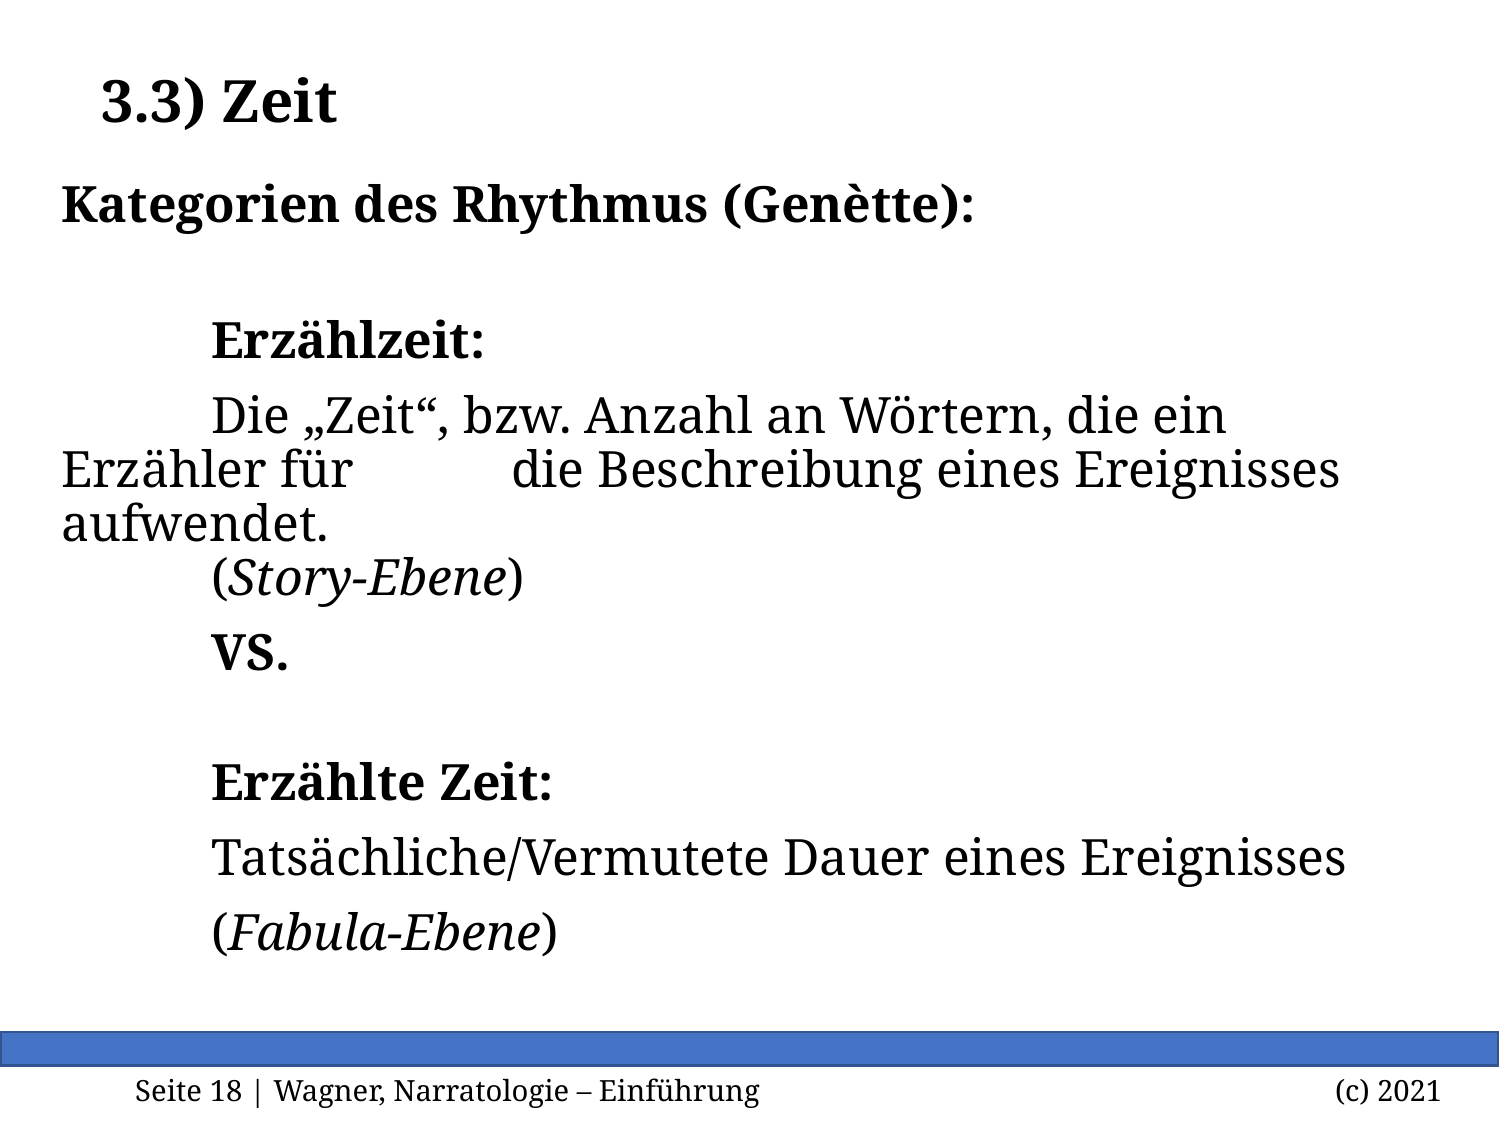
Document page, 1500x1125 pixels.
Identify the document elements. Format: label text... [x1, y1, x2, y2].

title 3.3) Zeit [101, 42, 1399, 164]
text_box Kategorien des Rhythmus (Genètte): Erzählzeit: Die „Zeit“, bzw. Anzahl an Wörtern, die ein Erzähler für die Beschreibung eines Ereignisses aufwendet. (Story-Ebene) VS. Erzählte Zeit: Tatsächliche/Vermutete Dauer eines Ereignisses (Fabula-Ebene) [46, 172, 1443, 887]
text_box [0, 1031, 1499, 1067]
text_box Seite <Foliennummer> | Wagner, Narratologie – Einführung (c) 2021 [120, 1064, 1500, 1120]
